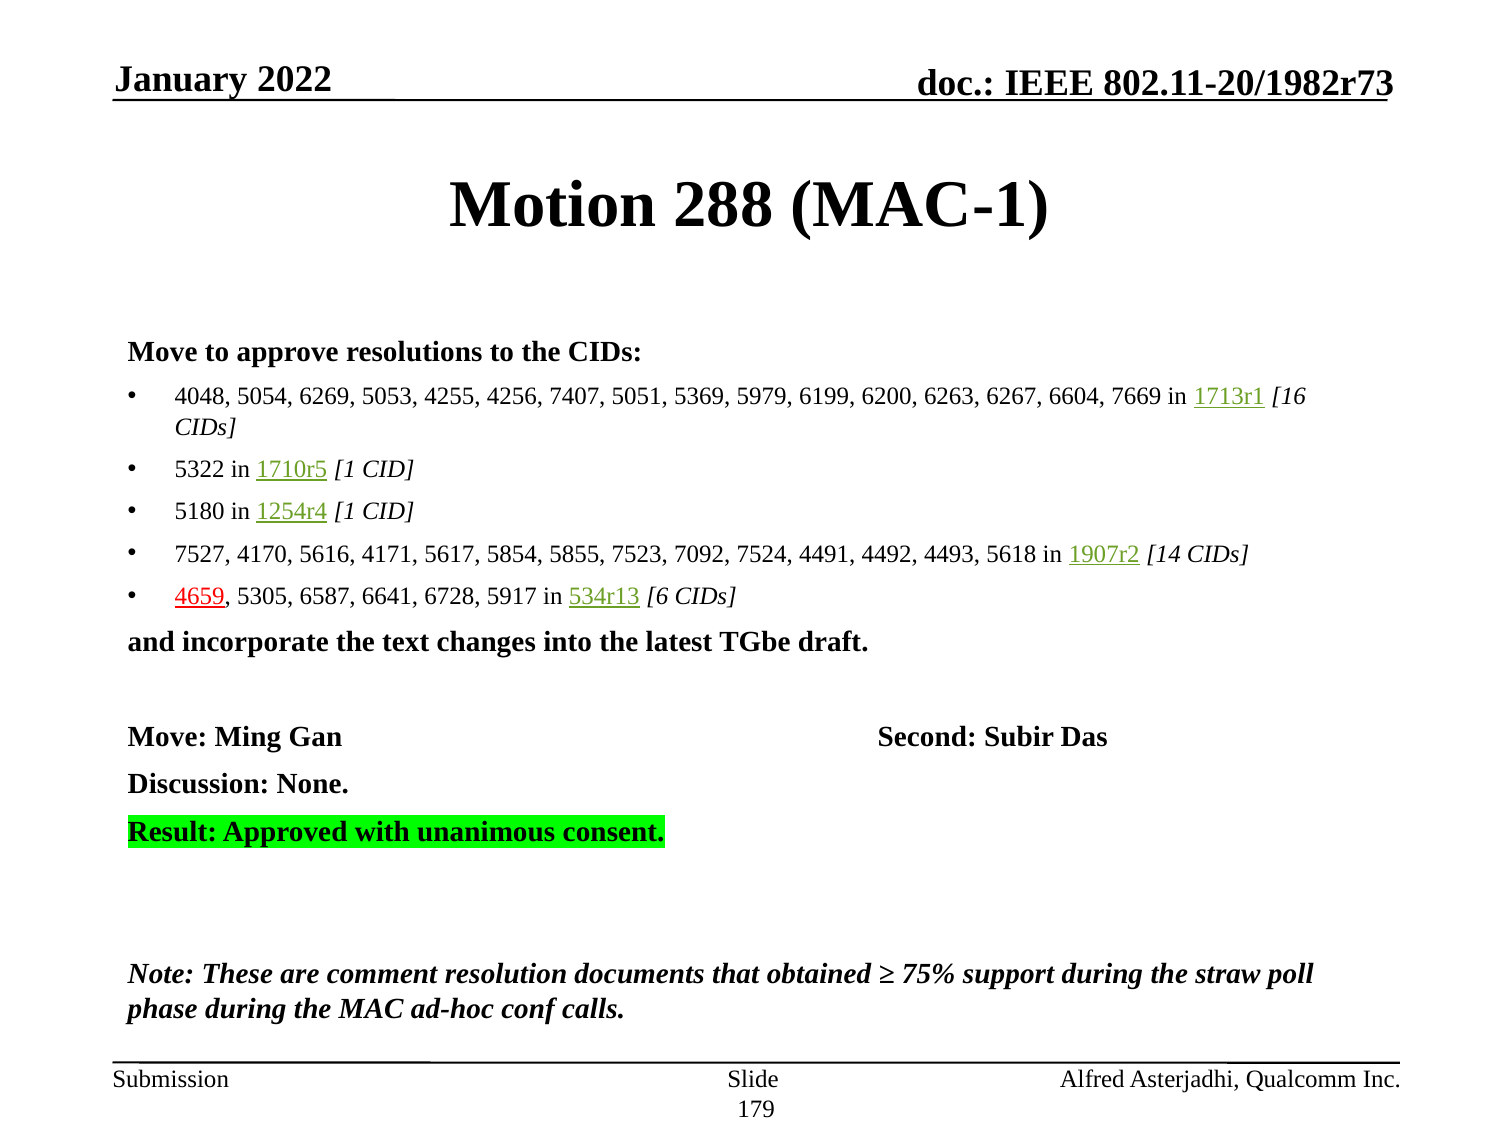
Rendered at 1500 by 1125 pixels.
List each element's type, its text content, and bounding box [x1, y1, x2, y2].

footer Alfred Asterjadhi, Qualcomm Inc. [878, 1061, 1402, 1093]
slide_number Slide 179 [712, 1061, 800, 1123]
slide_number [114, 54, 423, 100]
list Move to approve resolutions to the CIDs: 4048, 5054, 6269, 5053, 4255, 4256, 7407, 5051, 5369, 5979, 6199, 6200, 6263, 6267, 6604, 7669 in 1713r1 [16 CIDs] 5322 in 1710r5 [1 CID] 5180 in 1254r4 [1 CID] 7527, 4170, 5616, 4171, 5617, 5854, 5855, 7523, 7092, 7524, 4491, 4492, 4493, 5618 in 1907r2 [14 CIDs] 4659, 5305, 6587, 6641, 6728, 5917 in 534r13 [6 CIDs] and incorporate the text changes into the latest TGbe draft. Move: Ming Gan Second: Subir Das Discussion: None. Result: Approved with unanimous consent. Note: These are comment resolution documents that obtained ≥ 75% support during the straw poll phase during the MAC ad-hoc conf calls. [112, 324, 1388, 1063]
title Motion 288 (MAC-1) [112, 112, 1388, 288]
